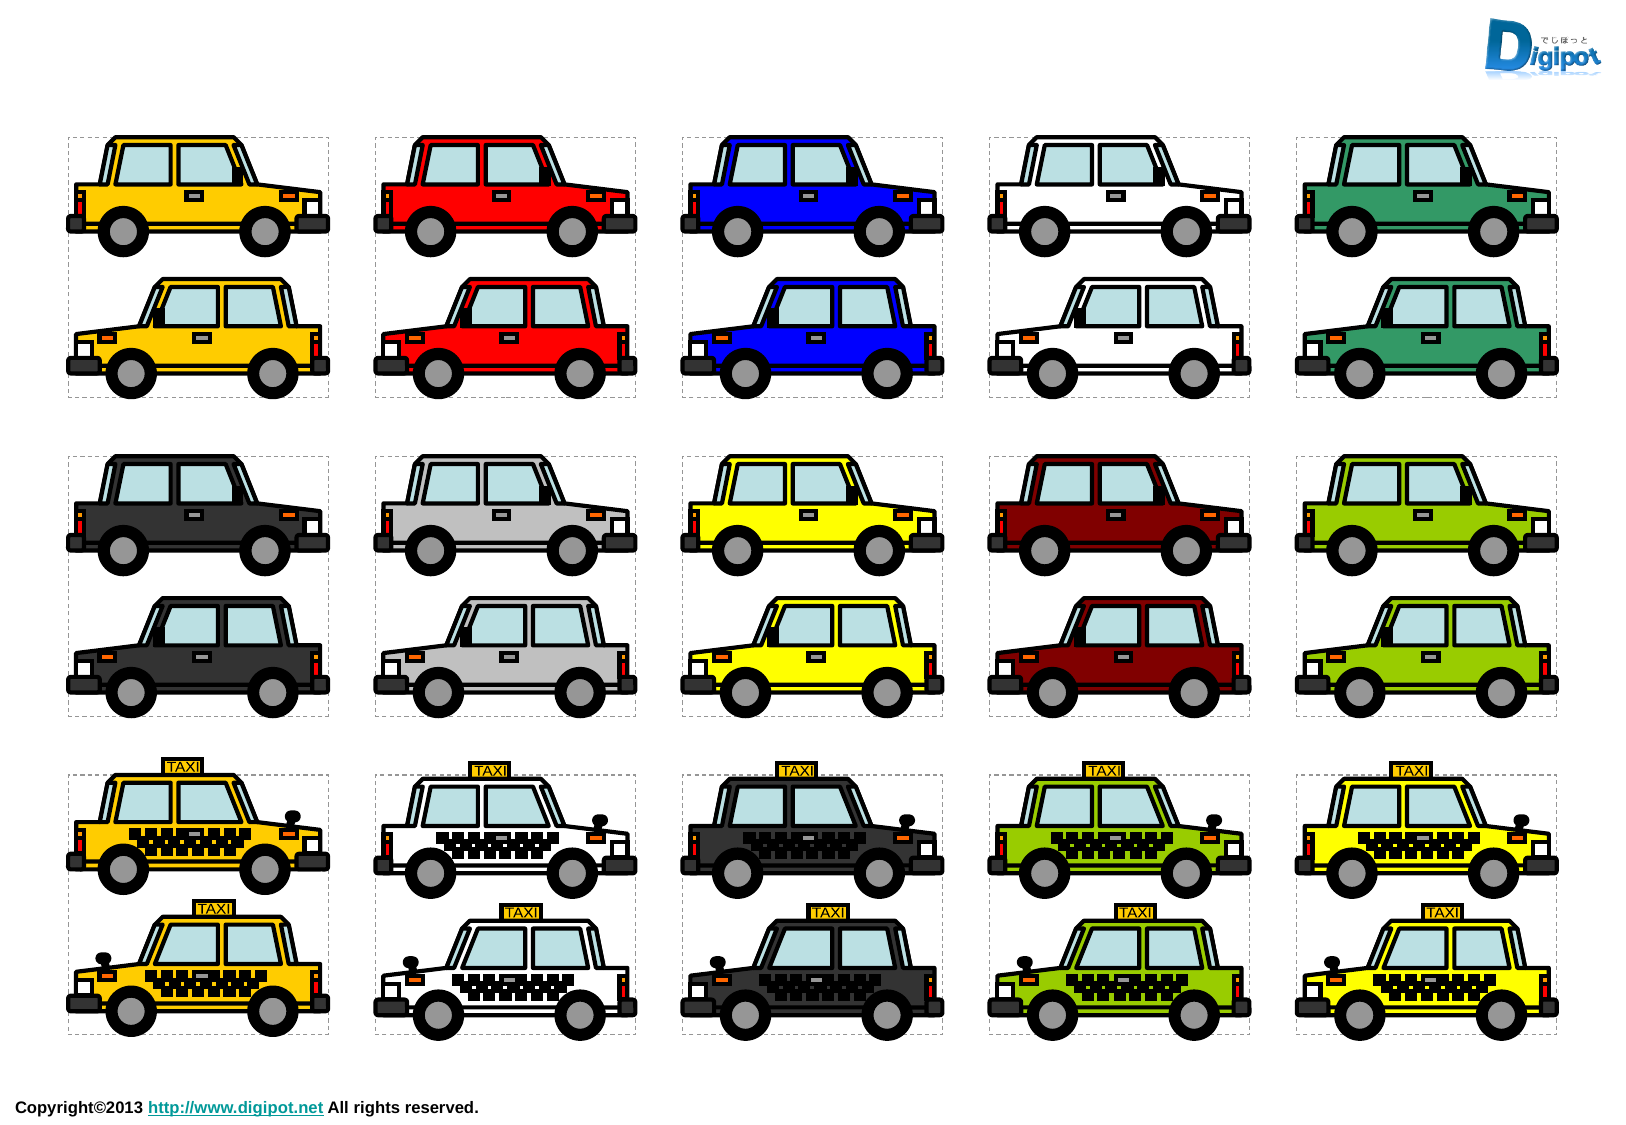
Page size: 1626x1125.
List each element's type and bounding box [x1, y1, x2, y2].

text_box [682, 279, 943, 398]
text_box [1296, 137, 1557, 256]
text_box [375, 456, 636, 575]
text_box [68, 137, 329, 256]
text_box [682, 456, 943, 575]
text_box [682, 137, 943, 256]
text_box [989, 279, 1250, 398]
text_box [375, 279, 636, 398]
text_box [989, 762, 1250, 897]
text_box [989, 456, 1250, 575]
text_box [989, 137, 1250, 256]
text_box [1296, 598, 1557, 717]
text_box [682, 762, 943, 897]
text_box [989, 904, 1250, 1039]
text_box [68, 456, 329, 575]
text_box [682, 598, 943, 717]
text_box [375, 904, 636, 1039]
text_box [375, 598, 636, 717]
text_box [1296, 904, 1557, 1039]
picture [1485, 18, 1602, 82]
text_box [375, 137, 636, 256]
text_box [68, 759, 329, 893]
text_box [1296, 762, 1557, 897]
text_box [1296, 456, 1557, 575]
text_box [68, 598, 329, 717]
text_box [682, 904, 943, 1039]
text_box [1296, 279, 1557, 398]
text_box [68, 279, 329, 398]
text_box [989, 598, 1250, 717]
text_box [68, 901, 329, 1035]
text_box [375, 762, 636, 897]
